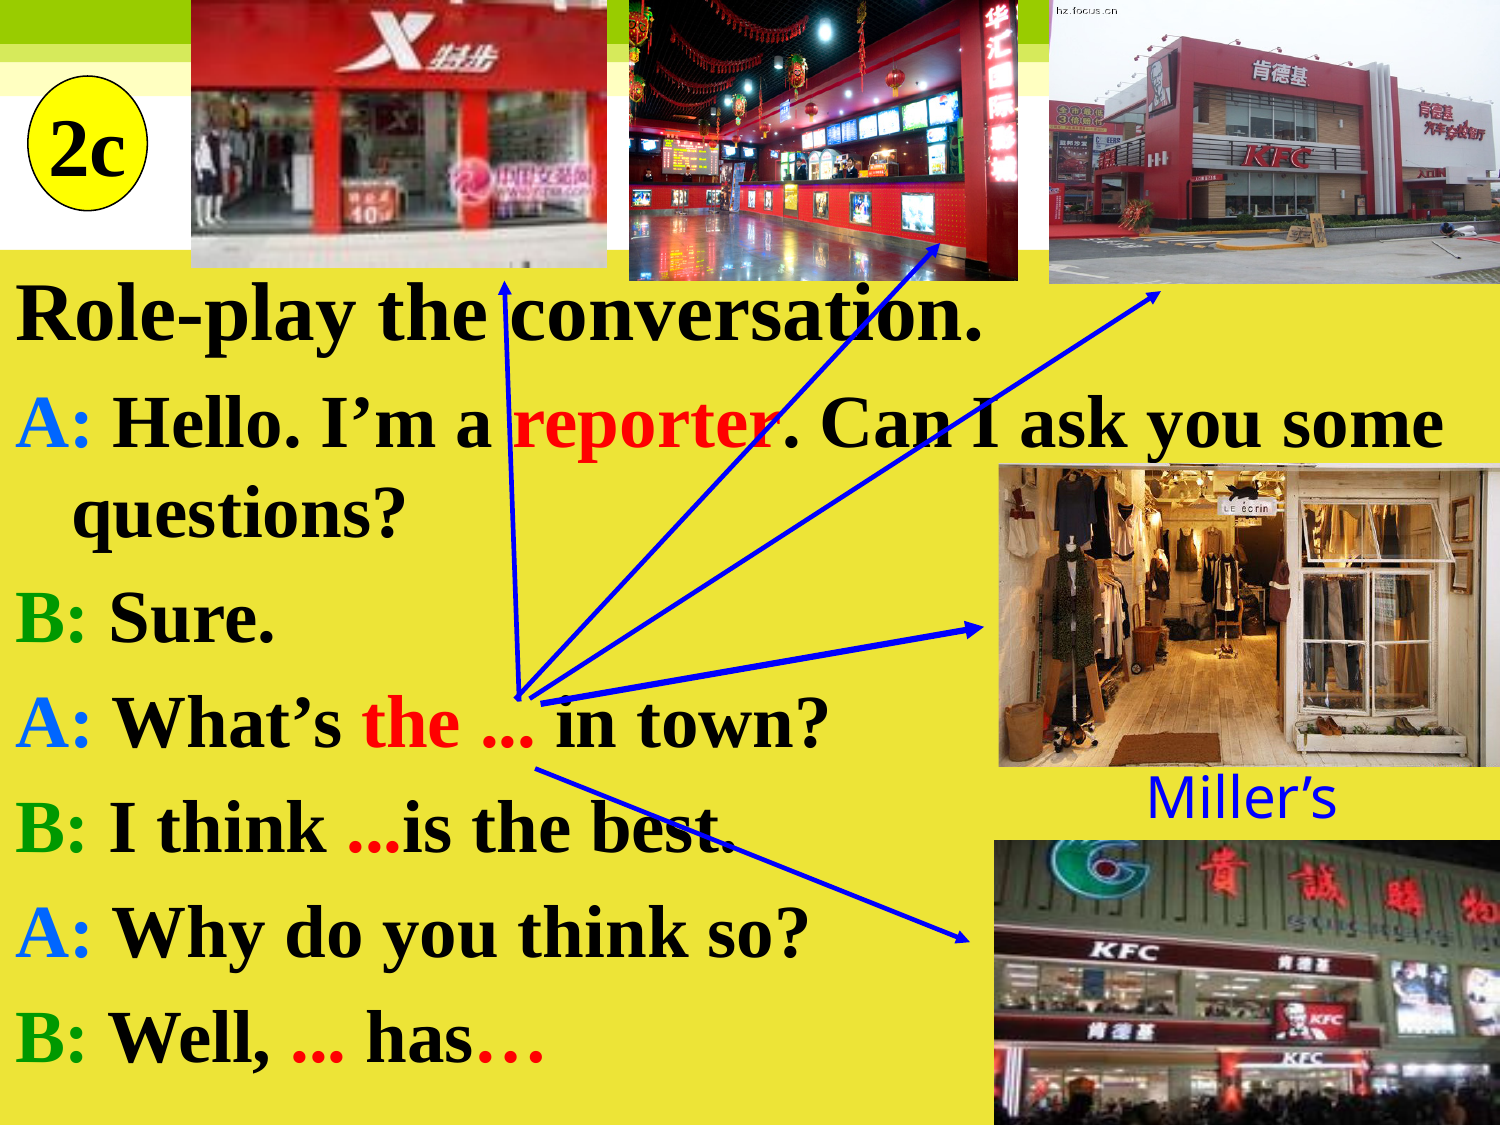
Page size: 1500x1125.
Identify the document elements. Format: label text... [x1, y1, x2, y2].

picture [191, 0, 607, 268]
text_box [529, 293, 1160, 699]
text_box 2c [27, 76, 148, 211]
list Role-play the conversation. A: Hello. I’m a reporter. Can I ask you some questions? B: Sure. A: What’s the ... in town? B: I think ...is the best. A: Why do you think so? B: Well, ... has… [0, 249, 1500, 1125]
text_box [498, 280, 520, 694]
picture [1048, 0, 1500, 285]
picture [993, 840, 1500, 1125]
text_box Miller’s [1130, 774, 1434, 838]
text_box [540, 622, 985, 704]
picture [998, 463, 1500, 767]
picture [629, 0, 1019, 281]
text_box [535, 768, 971, 944]
